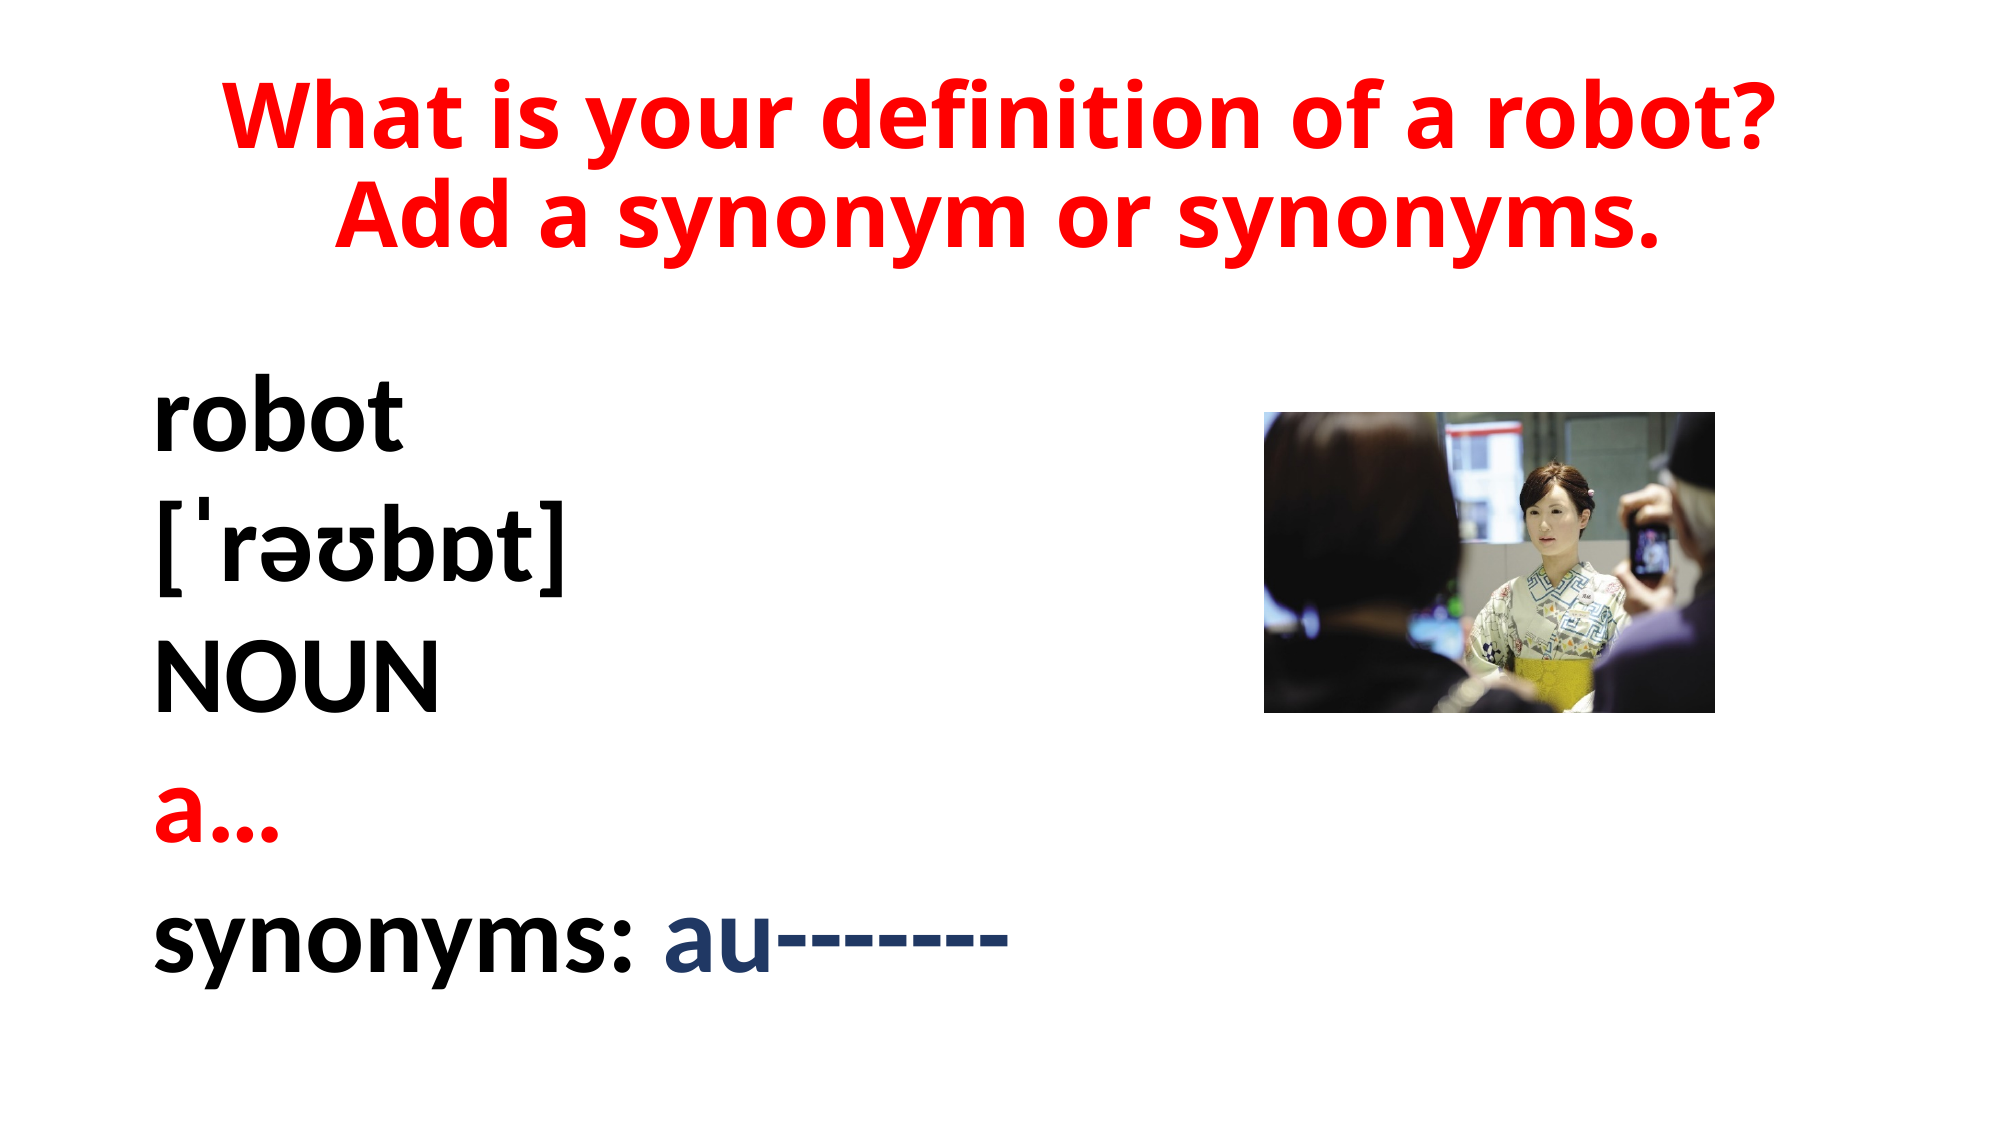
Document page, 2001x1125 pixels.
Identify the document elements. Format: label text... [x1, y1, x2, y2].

picture [1264, 412, 1715, 713]
list robot [ˈrəʊbɒt] NOUN a… synonyms: au------- [137, 299, 1863, 1014]
title What is your definition of a robot? Add a synonym or synonyms. [137, 59, 1863, 278]
